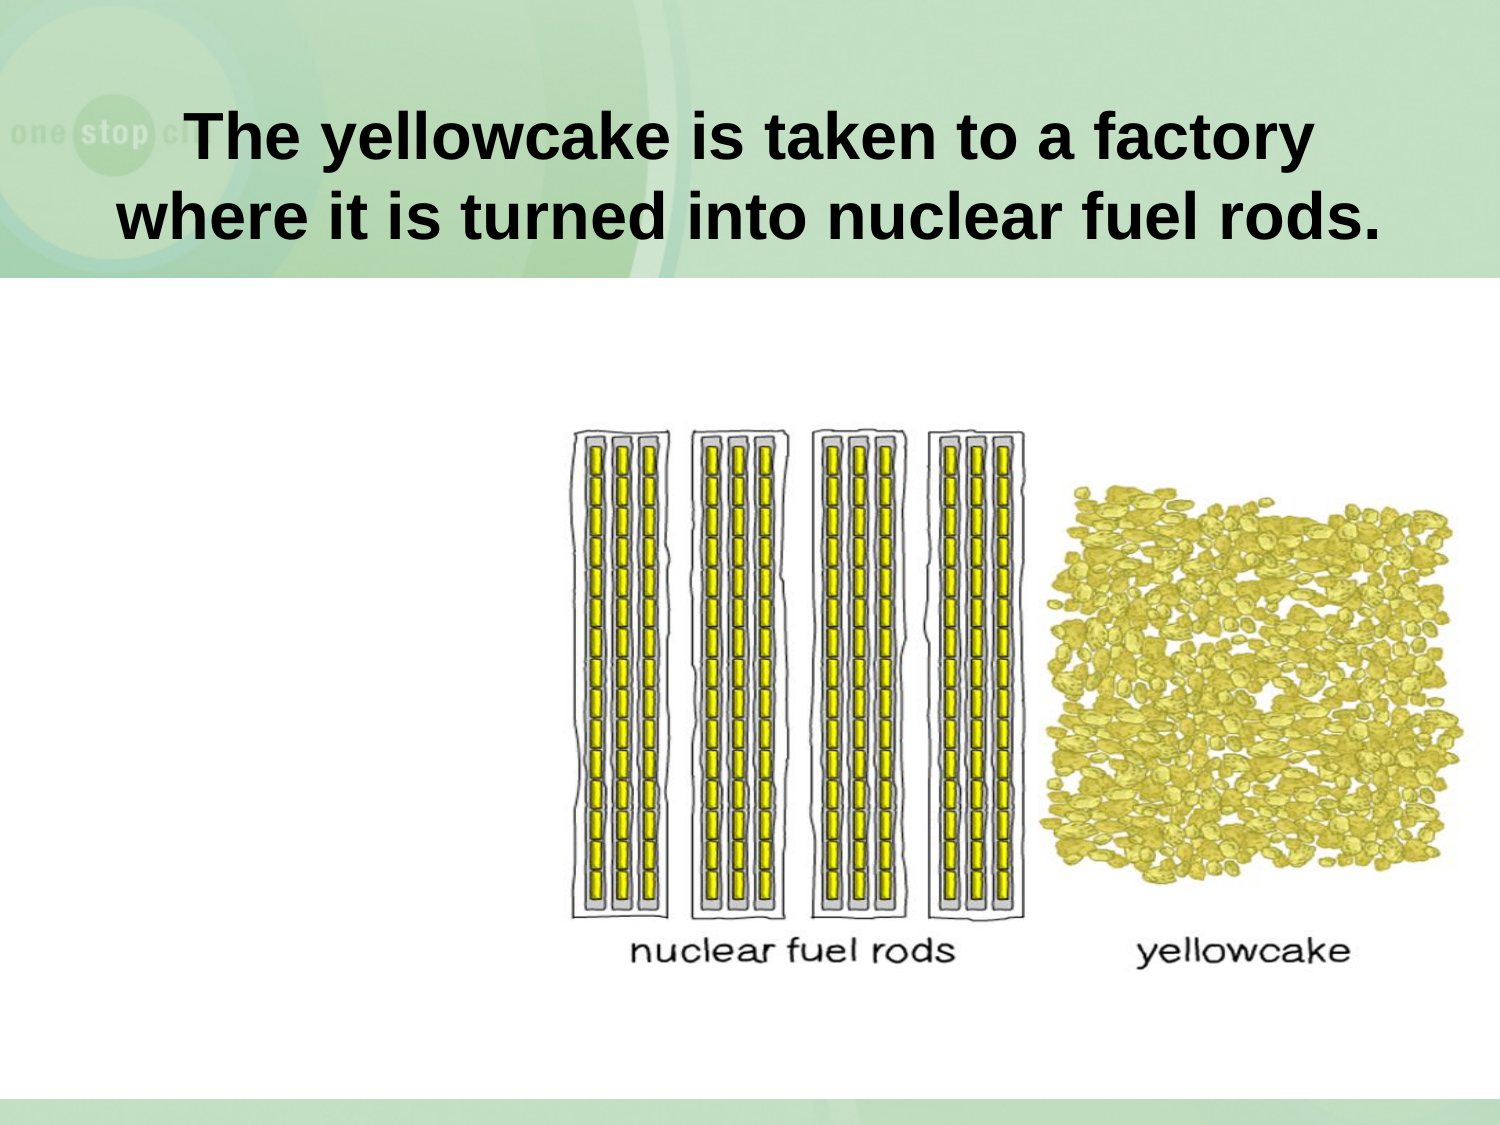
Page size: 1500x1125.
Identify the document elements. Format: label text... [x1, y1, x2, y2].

title The yellowcake is taken to a factory where it is turned into nuclear fuel rods. [75, 79, 1425, 268]
picture [0, 0, 1500, 1125]
